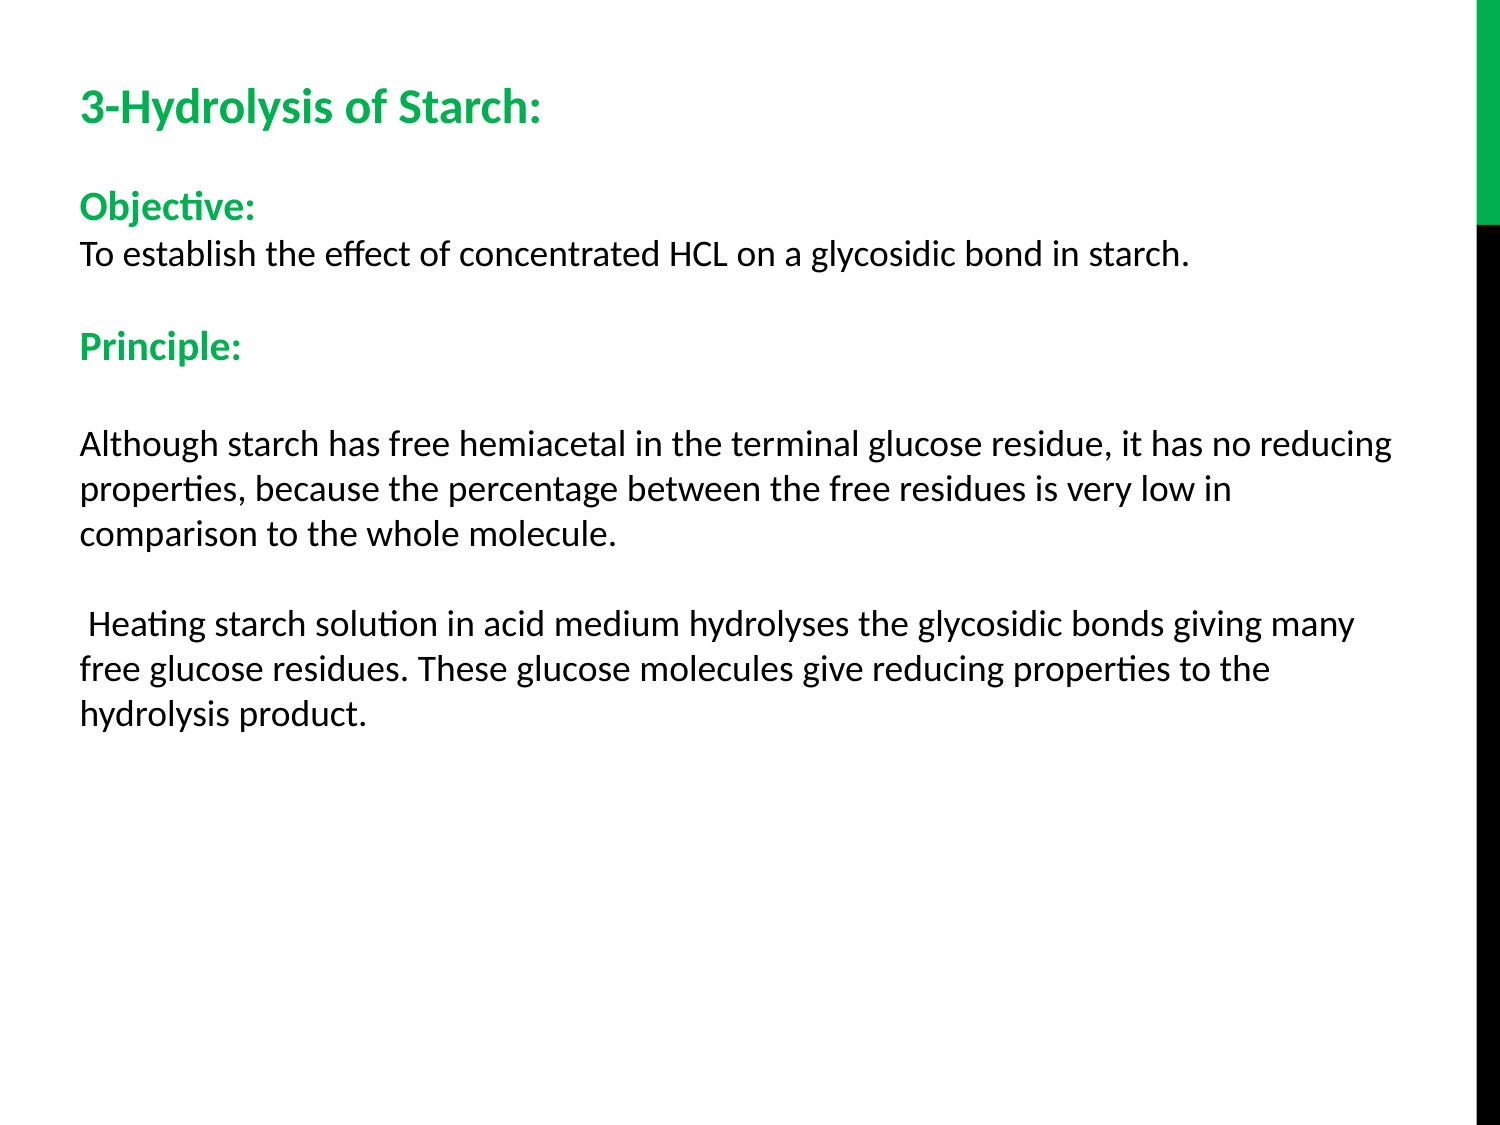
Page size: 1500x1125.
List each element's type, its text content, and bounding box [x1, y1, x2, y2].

text_box 3-Hydrolysis of Starch: Objective: To establish the effect of concentrated HCL on a glycosidic bond in starch. Principle: Although starch has free hemiacetal in the terminal glucose residue, it has no reducing properties, because the percentage between the free residues is very low in comparison to the whole molecule. Heating starch solution in acid medium hydrolyses the glycosidic bonds giving many free glucose residues. These glucose molecules give reducing properties to the hydrolysis product. [64, 66, 1412, 787]
